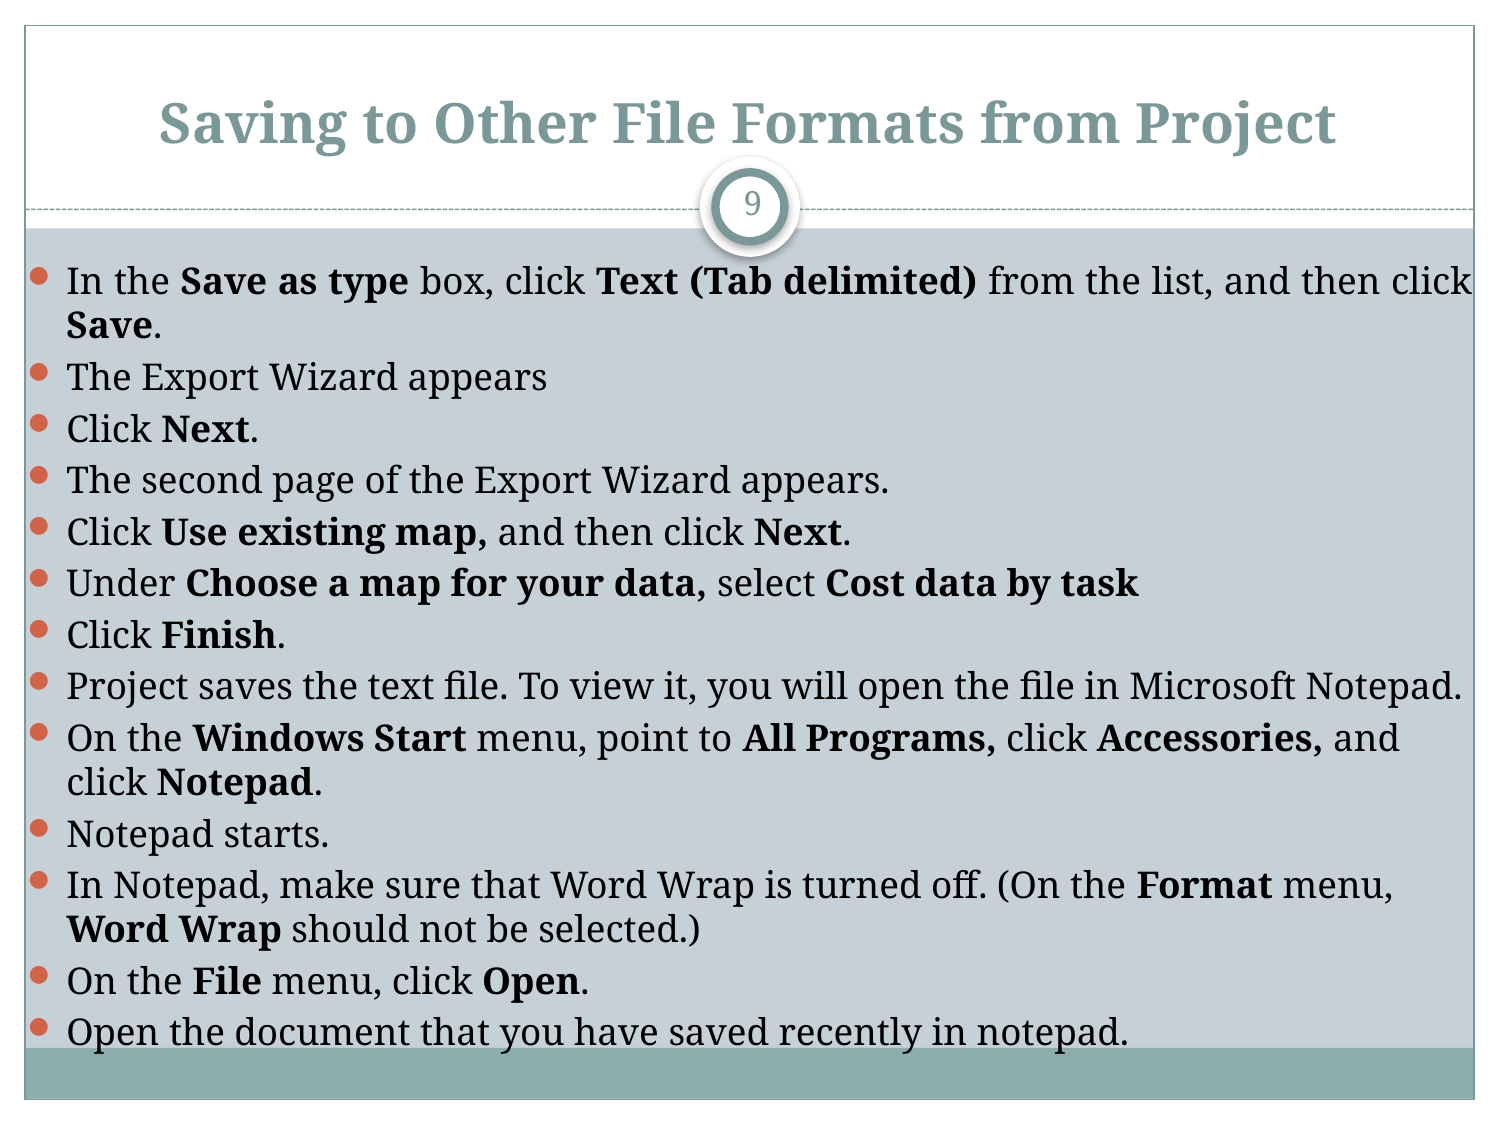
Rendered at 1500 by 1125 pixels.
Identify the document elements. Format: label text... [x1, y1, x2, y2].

slide_number 9 [715, 168, 791, 241]
list In the Save as type box, click Text (Tab delimited) from the list, and then click Save. The Export Wizard appears Click Next. The second page of the Export Wizard appears. Click Use existing map, and then click Next. Under Choose a map for your data, select Cost data by task Click Finish. Project saves the text file. To view it, you will open the file in Microsoft Notepad. On the Windows Start menu, point to All Programs, click Accessories, and click Notepad. Notepad starts. In Notepad, make sure that Word Wrap is turned off. (On the Format menu, Word Wrap should not be selected.) On the File menu, click Open. Open the document that you have saved recently in notepad. [12, 250, 1488, 1088]
title Saving to Other File Formats from Project [49, 37, 1450, 162]
